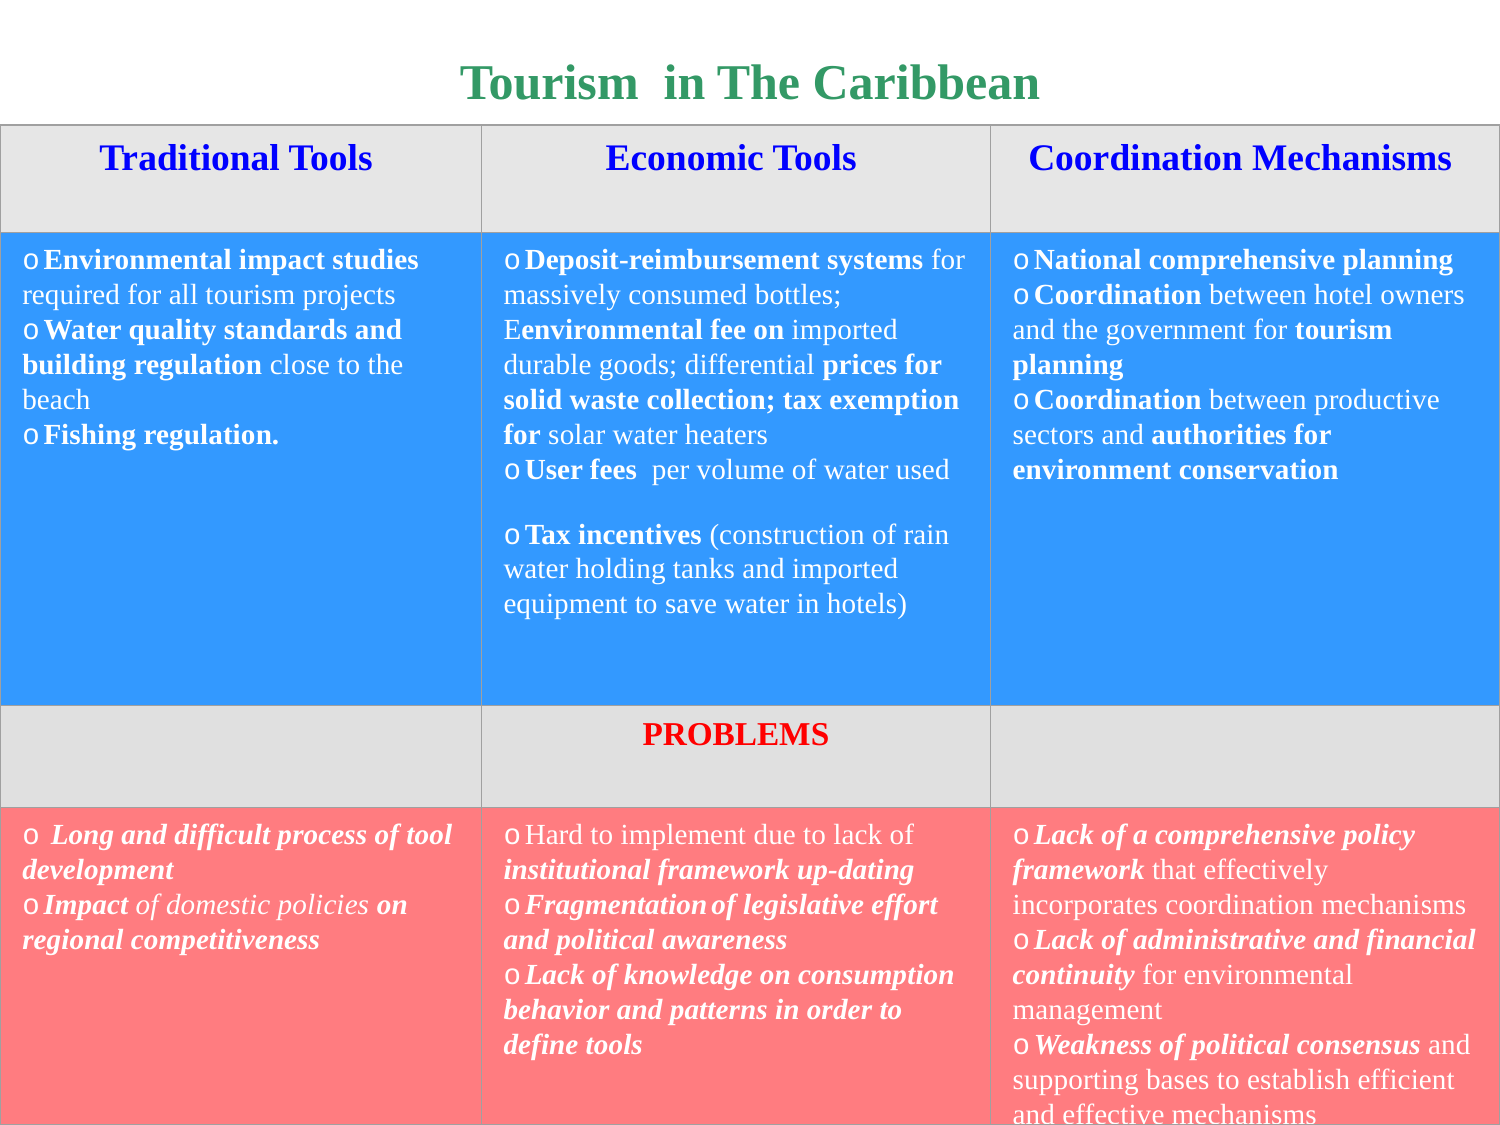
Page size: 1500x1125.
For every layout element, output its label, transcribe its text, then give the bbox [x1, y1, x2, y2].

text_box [0, 124, 1500, 1125]
text_box Tourism in The Caribbean [0, 49, 1500, 124]
